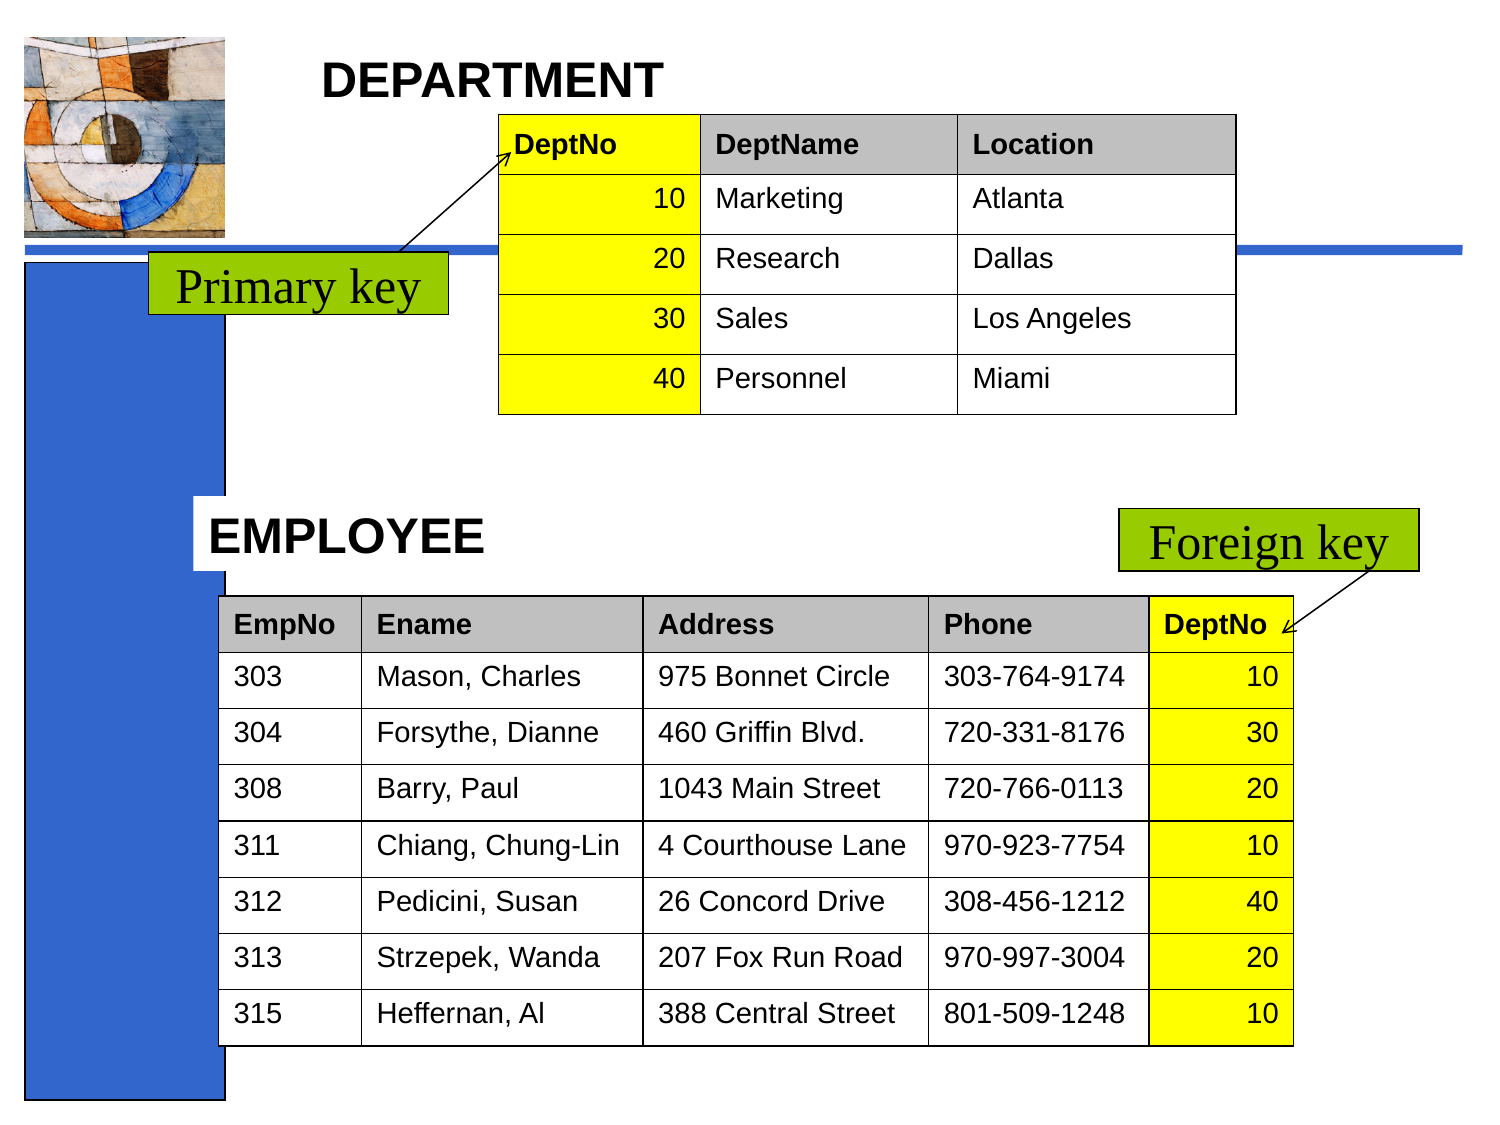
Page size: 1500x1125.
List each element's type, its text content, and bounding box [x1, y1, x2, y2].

table_cell Barry, Paul [362, 765, 642, 820]
text_box Foreign key [1118, 508, 1419, 571]
table_cell 975 Bonnet Circle [644, 653, 928, 708]
table_cell 308 [219, 765, 361, 820]
table_cell Personnel [701, 355, 957, 414]
table_cell Chiang, Chung-Lin [362, 822, 642, 877]
table_header Location [958, 115, 1235, 174]
table_header Address [644, 597, 928, 652]
table_cell 801-509-1248 [929, 990, 1148, 1045]
table_cell 10 [515, 175, 700, 234]
table_cell 20 [1150, 934, 1293, 989]
table_cell Atlanta [958, 175, 1235, 234]
table_cell 1043 Main Street [644, 765, 928, 820]
table_cell 40 [1150, 878, 1293, 933]
table_cell 303-764-9174 [929, 653, 1148, 708]
table_cell Forsythe, Dianne [362, 709, 642, 764]
table_cell Research [701, 235, 957, 294]
table_cell Heffernan, Al [362, 990, 642, 1045]
table_cell Strzepek, Wanda [362, 934, 642, 989]
text_box DEPARTMENT [306, 39, 744, 115]
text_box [398, 151, 512, 253]
table_cell 460 Griffin Blvd. [644, 709, 928, 764]
text_box EMPLOYEE [193, 496, 506, 571]
table_cell 720-766-0113 [929, 765, 1148, 820]
table_header DeptNo [1150, 597, 1293, 652]
table_header Ename [362, 597, 642, 652]
table_cell 311 [219, 822, 361, 877]
table_cell Pedicini, Susan [362, 878, 642, 933]
table_header DeptNo [499, 115, 700, 174]
table_cell Sales [701, 295, 957, 354]
table_cell 10 [1150, 822, 1293, 877]
table_cell 26 Concord Drive [644, 878, 928, 933]
table_cell 4 Courthouse Lane [644, 822, 928, 877]
table_cell 308-456-1212 [929, 878, 1148, 933]
table_cell 313 [219, 934, 361, 989]
text_box Primary key [148, 252, 449, 315]
table_cell 207 Fox Run Road [644, 934, 928, 989]
table_cell 30 [499, 295, 700, 354]
table_cell 304 [219, 709, 361, 764]
table_cell 303 [219, 653, 361, 708]
table_cell 312 [219, 878, 361, 933]
table_cell 20 [499, 235, 700, 294]
table_cell 10 [1150, 653, 1293, 708]
table_cell 720-331-8176 [929, 709, 1148, 764]
picture [24, 37, 225, 238]
table_cell Los Angeles [958, 295, 1235, 354]
table_cell 970-997-3004 [929, 934, 1148, 989]
table_cell 970-923-7754 [929, 822, 1148, 877]
table_cell 315 [219, 990, 361, 1045]
table_header Phone [929, 597, 1148, 652]
table_cell Miami [958, 355, 1235, 414]
table_cell Mason, Charles [362, 653, 642, 708]
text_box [1281, 570, 1370, 634]
table_cell Marketing [701, 175, 957, 234]
table_cell 30 [1150, 709, 1293, 764]
table_header EmpNo [219, 597, 361, 652]
table_cell 388 Central Street [644, 990, 928, 1045]
table_cell 10 [1150, 990, 1293, 1045]
table_cell 20 [1150, 765, 1293, 820]
table_cell Dallas [958, 235, 1235, 294]
table_header DeptName [701, 115, 957, 174]
table_cell 40 [499, 355, 700, 414]
